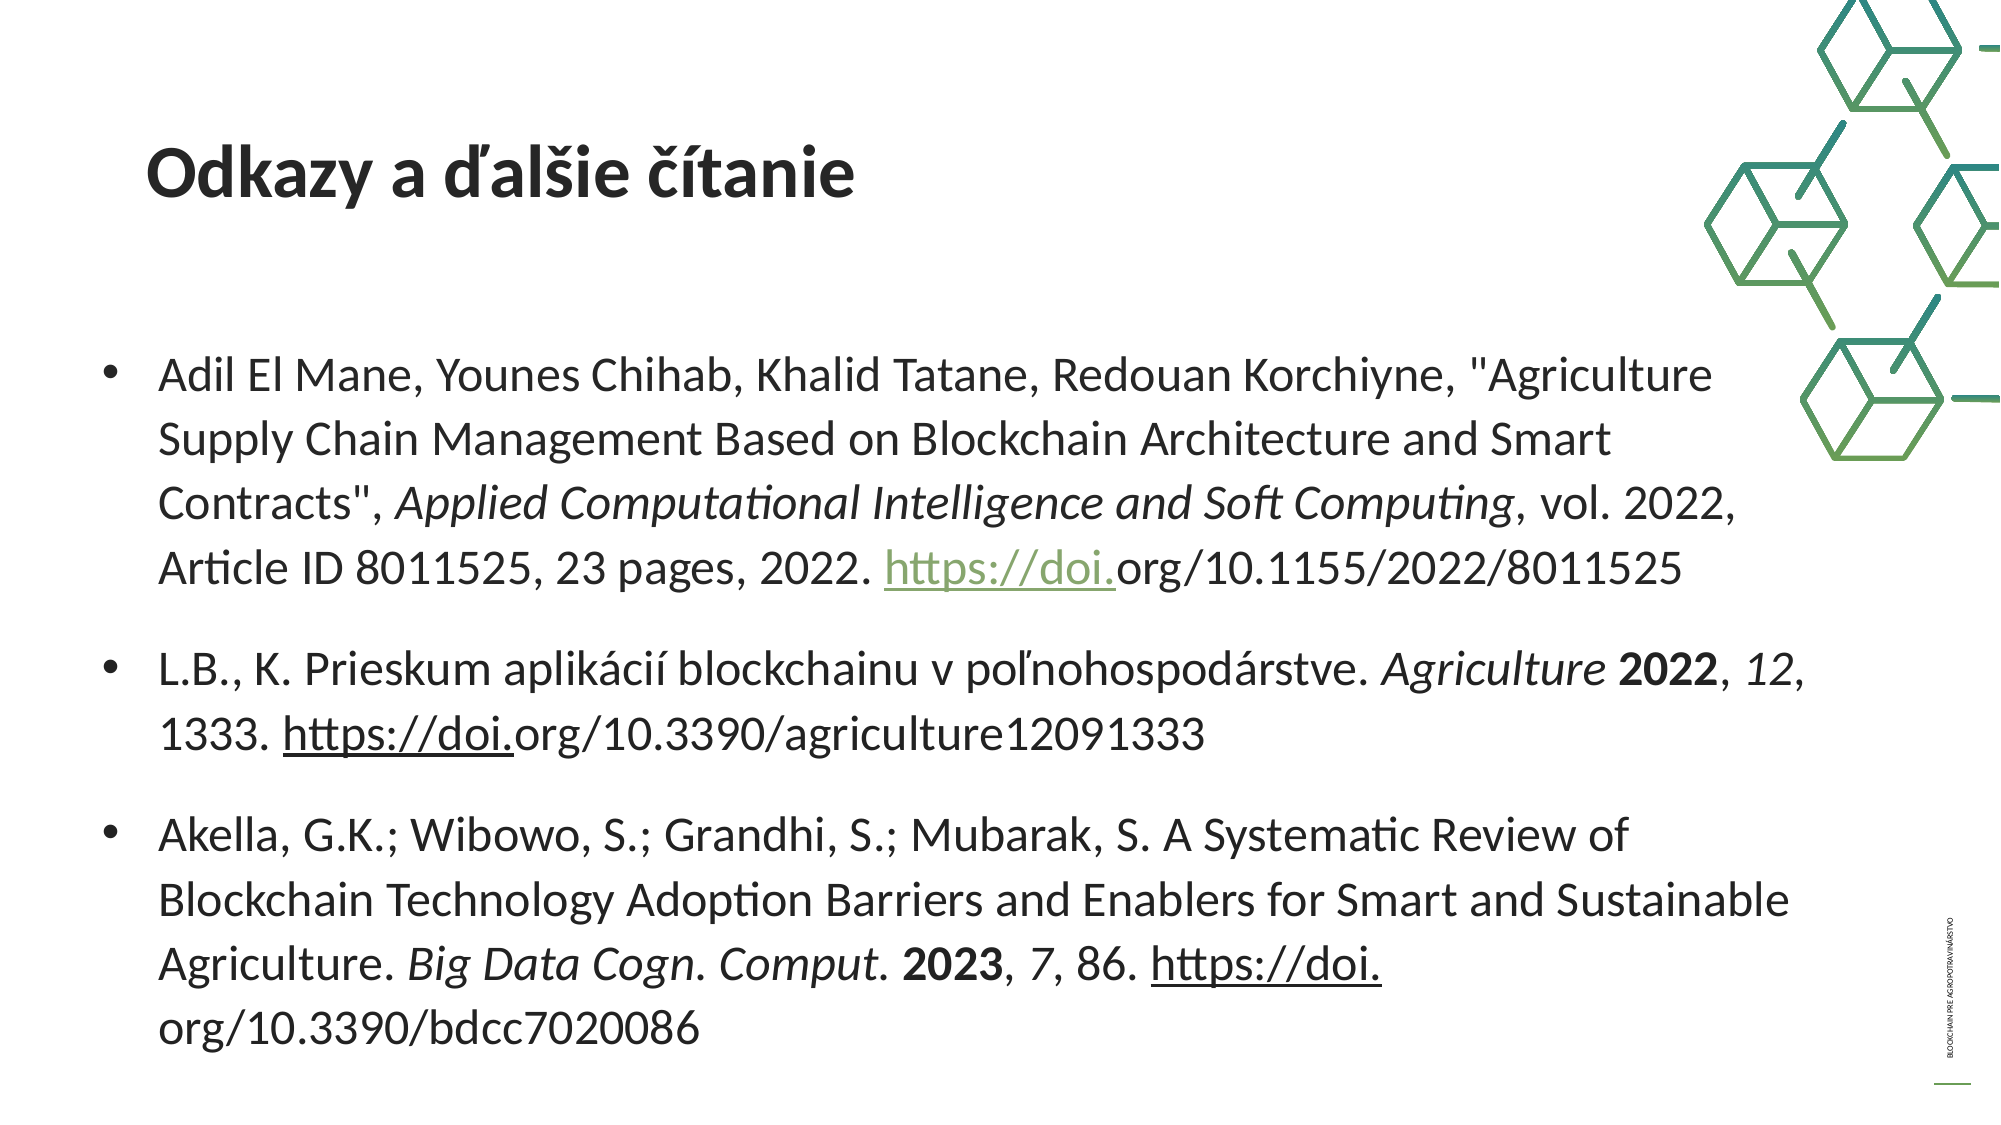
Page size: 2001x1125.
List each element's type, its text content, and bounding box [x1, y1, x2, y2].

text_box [1703, 0, 2000, 462]
list Odkazy a ďalšie čítanie [130, 124, 1698, 337]
list Adil El Mane, Younes Chihab, Khalid Tatane, Redouan Korchiyne, "Agriculture Supply Chain Management Based on Blockchain Architecture and Smart Contracts", Applied Computational Intelligence and Soft Computing, vol. 2022, Article ID 8011525, 23 pages, 2022. https://doi.org/10.1155/2022/8011525 L.B., K. Prieskum aplikácií blockchainu v poľnohospodárstve. Agriculture 2022, 12, 1333. https://doi.org/10.3390/agriculture12091333 Akella, G.K.; Wibowo, S.; Grandhi, S.; Mubarak, S. A Systematic Review of Blockchain Technology Adoption Barriers and Enablers for Smart and Sustainable Agriculture. Big Data Cogn. Comput. 2023, 7, 86. https://doi.org/10.3390/bdcc7020086 [86, 329, 1825, 1100]
